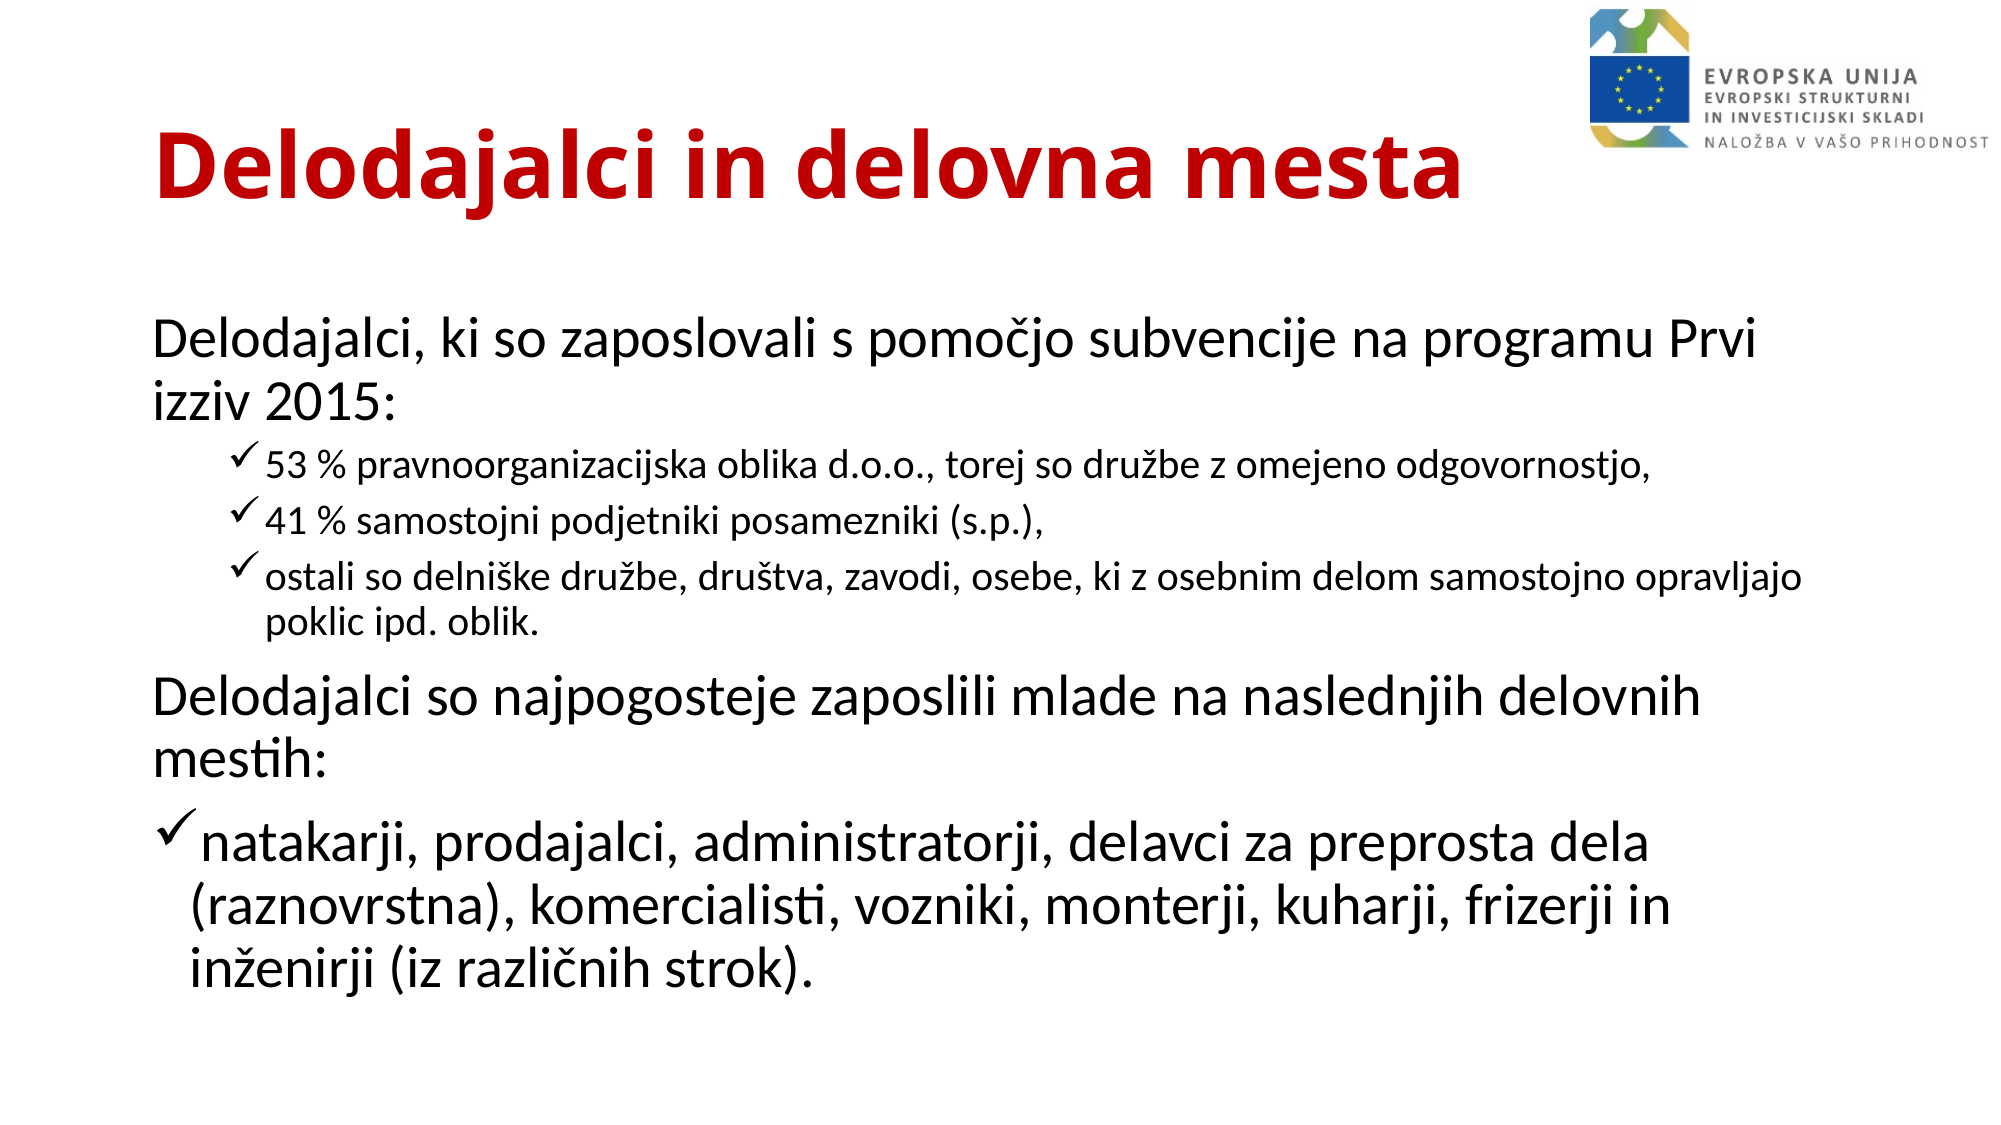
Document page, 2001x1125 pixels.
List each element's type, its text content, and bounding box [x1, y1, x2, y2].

title Delodajalci in delovna mesta [137, 59, 1863, 278]
picture [1590, 5, 1989, 152]
list Delodajalci, ki so zaposlovali s pomočjo subvencije na programu Prvi izziv 2015: 53 % pravnoorganizacijska oblika d.o.o., torej so družbe z omejeno odgovornostjo, 41 % samostojni podjetniki posamezniki (s.p.), ostali so delniške družbe, društva, zavodi, osebe, ki z osebnim delom samostojno opravljajo poklic ipd. oblik. Delodajalci so najpogosteje zaposlili mlade na naslednjih delovnih mestih: natakarji, prodajalci, administratorji, delavci za preprosta dela (raznovrstna), komercialisti, vozniki, monterji, kuharji, frizerji in inženirji (iz različnih strok). [137, 299, 1863, 1014]
